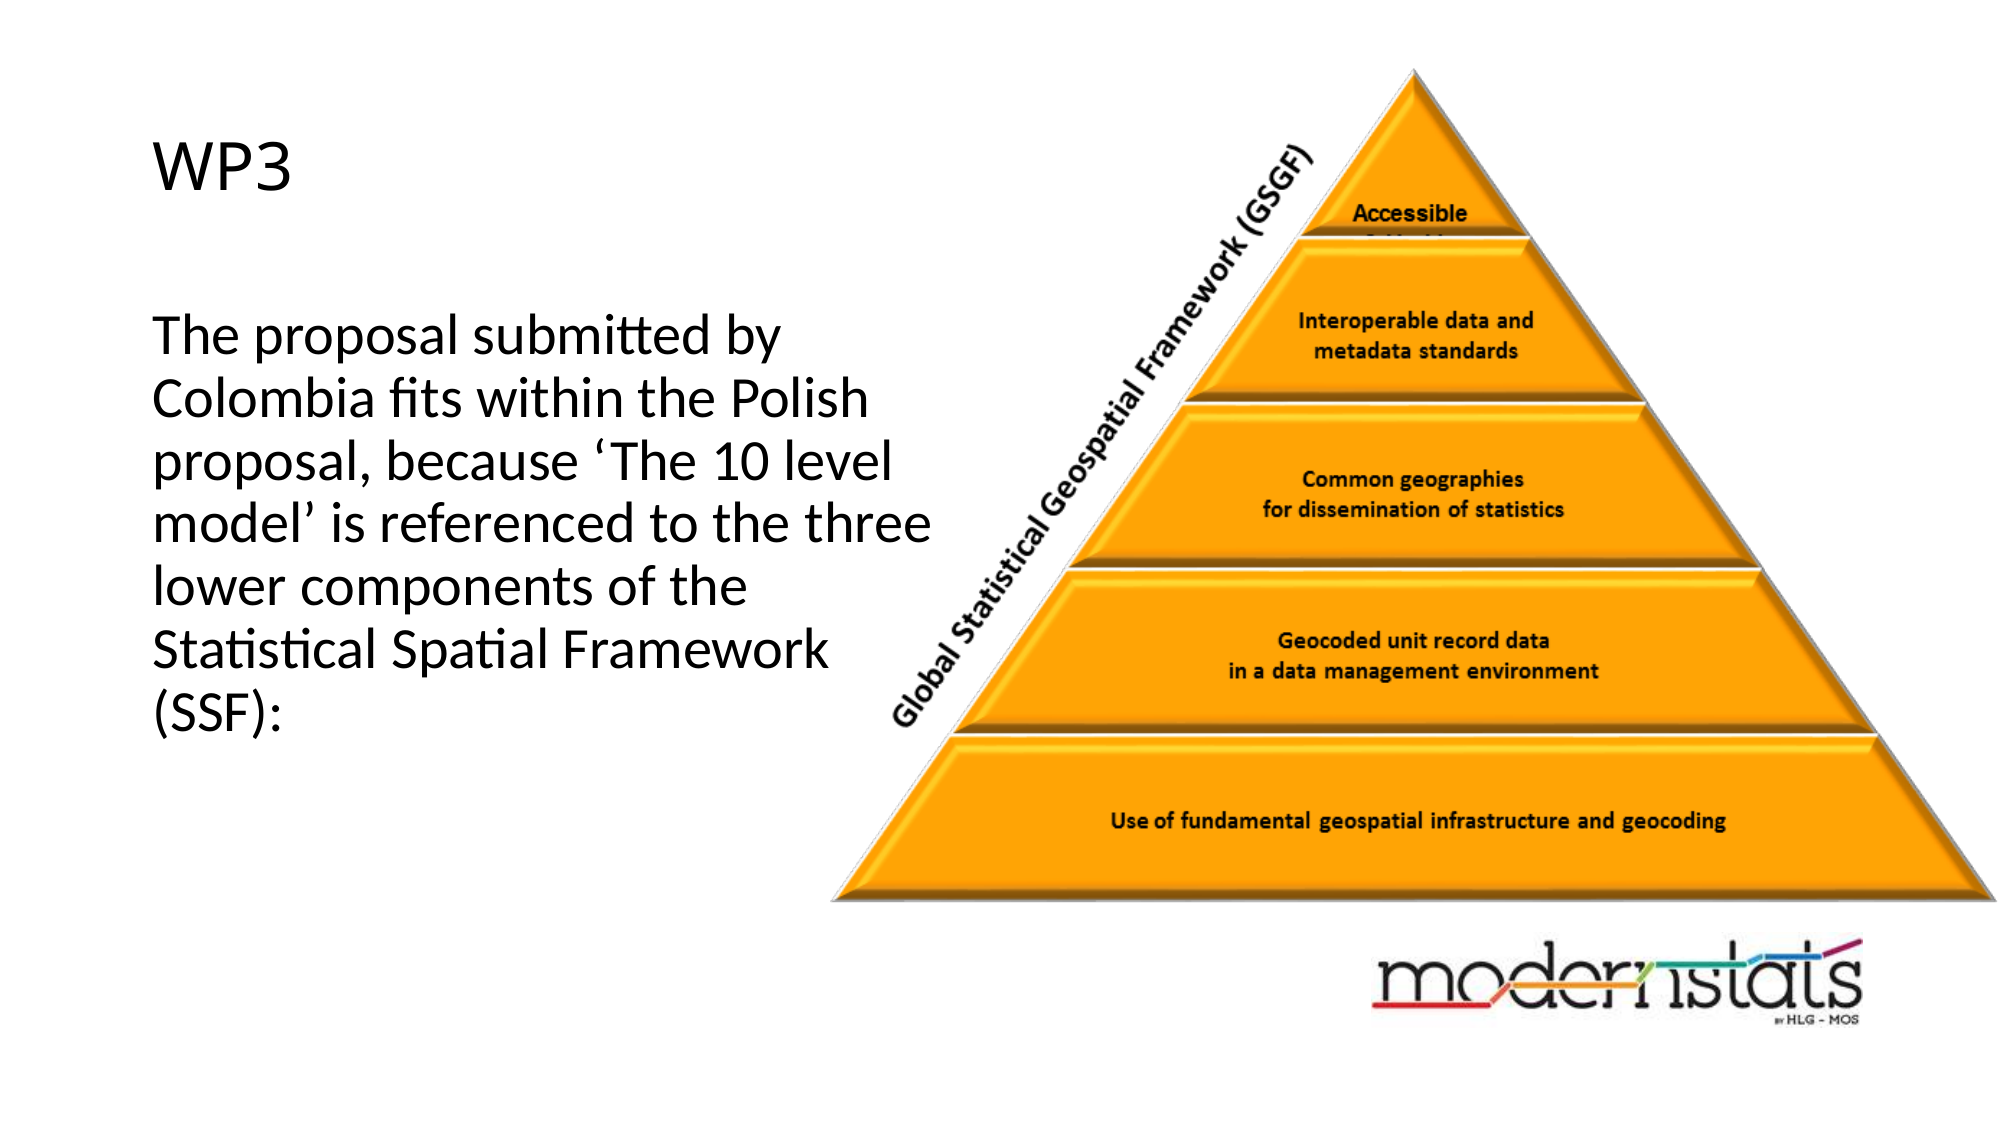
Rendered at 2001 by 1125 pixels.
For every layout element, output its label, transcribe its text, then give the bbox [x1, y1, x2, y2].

picture [1371, 932, 1863, 1028]
list The proposal submitted by Colombia fits within the Polish proposal, because ‘The 10 level model’ is referenced to the three lower components of the Statistical Spatial Framework (SSF): [137, 296, 984, 1016]
title WP3 [137, 59, 1863, 278]
picture [828, 66, 2000, 905]
